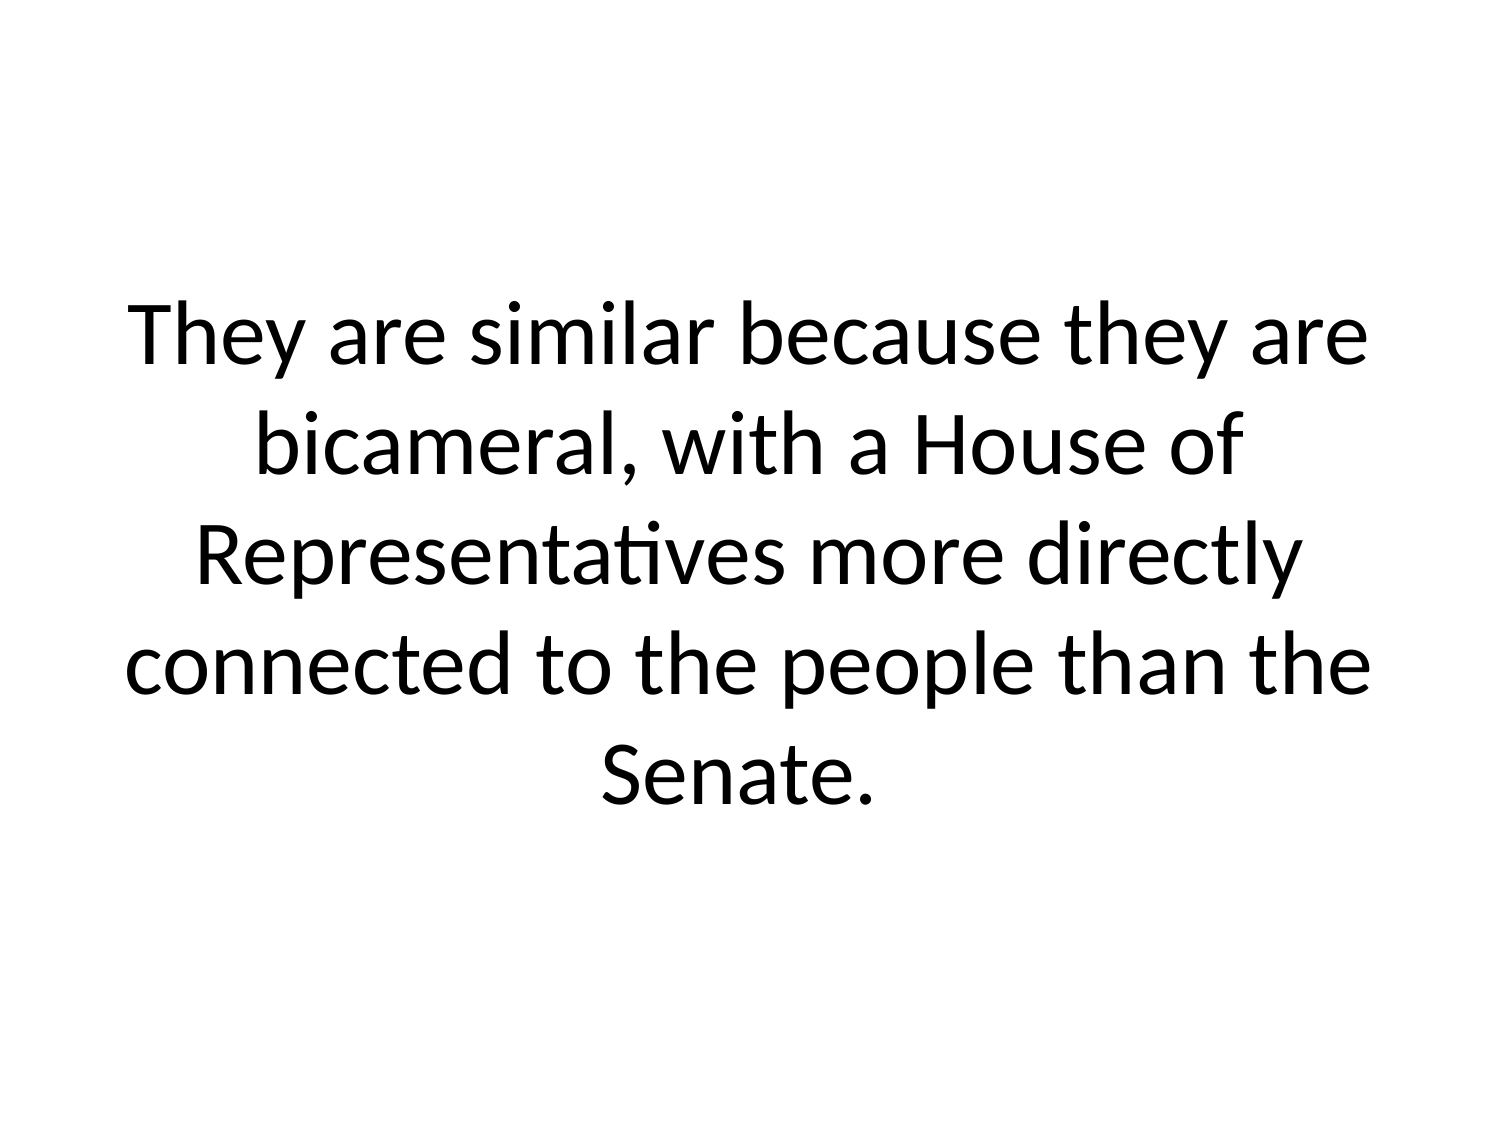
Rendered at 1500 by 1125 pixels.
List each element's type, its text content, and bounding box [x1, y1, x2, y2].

title They are similar because they are bicameral, with a House of Representatives more directly connected to the people than the Senate. [74, 44, 1426, 1051]
